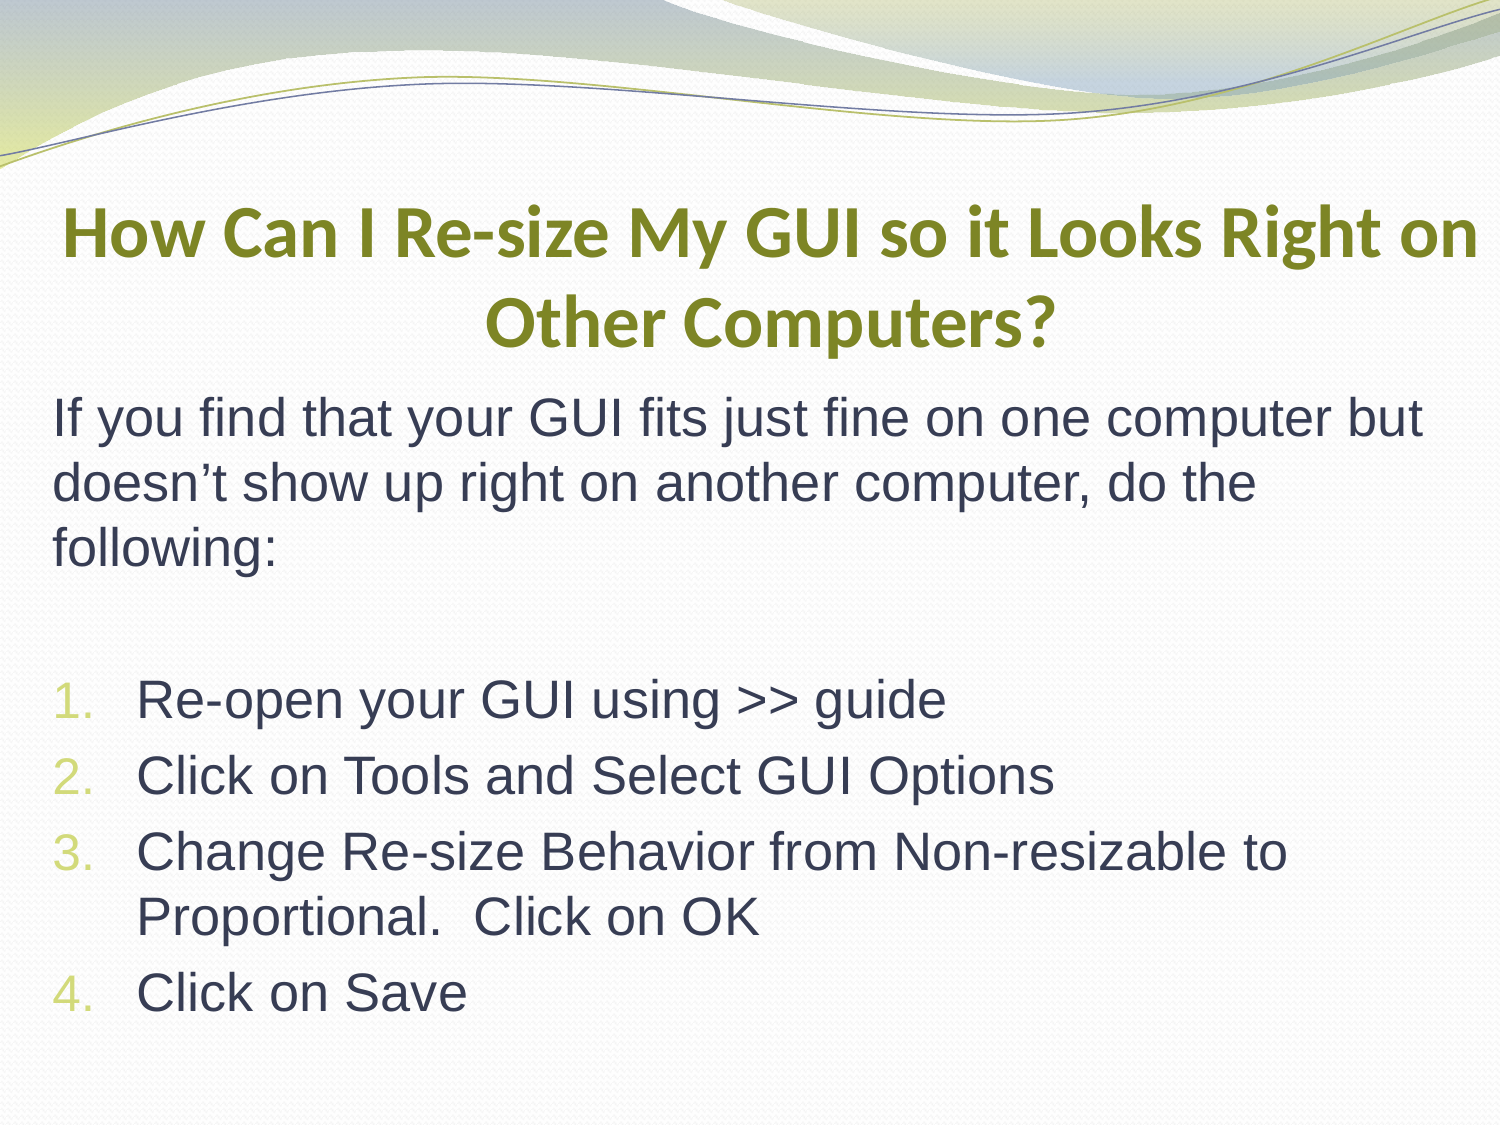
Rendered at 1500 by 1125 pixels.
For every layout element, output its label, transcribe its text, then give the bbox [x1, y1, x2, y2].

list If you find that your GUI fits just fine on one computer but doesn’t show up right on another computer, do the following: Re-open your GUI using >> guide Click on Tools and Select GUI Options Change Re-size Behavior from Non-resizable to Proportional. Click on OK Click on Save [37, 375, 1463, 1075]
title How Can I Re-size My GUI so it Looks Right on Other Computers? [41, 174, 1500, 363]
